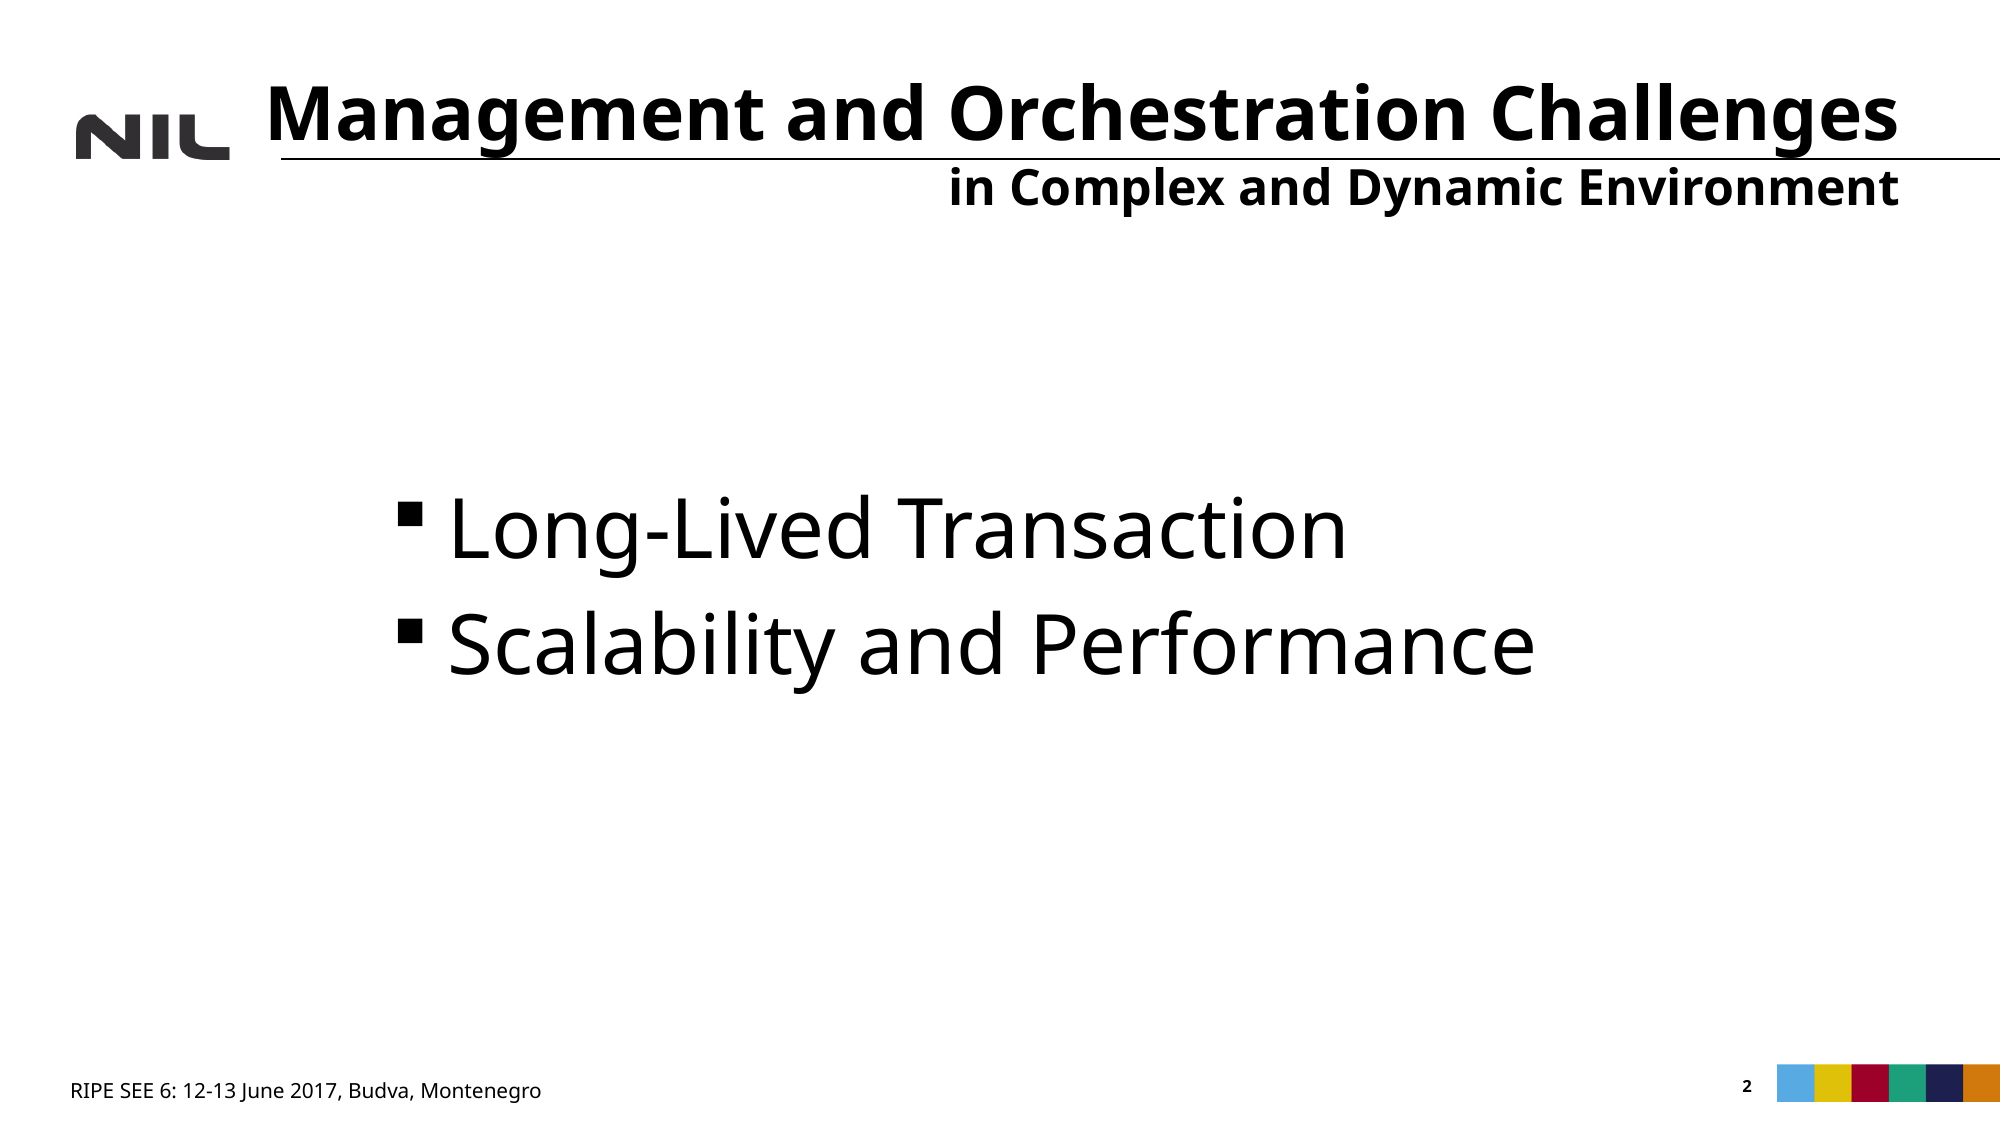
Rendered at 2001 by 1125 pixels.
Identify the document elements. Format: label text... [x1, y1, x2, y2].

picture [1777, 1064, 2000, 1102]
title Management and Orchestration Challenges in Complex and Dynamic Environment [225, 58, 1916, 246]
list Long-Lived Transaction Scalability and Performance [391, 275, 1920, 898]
picture [38, 27, 267, 247]
